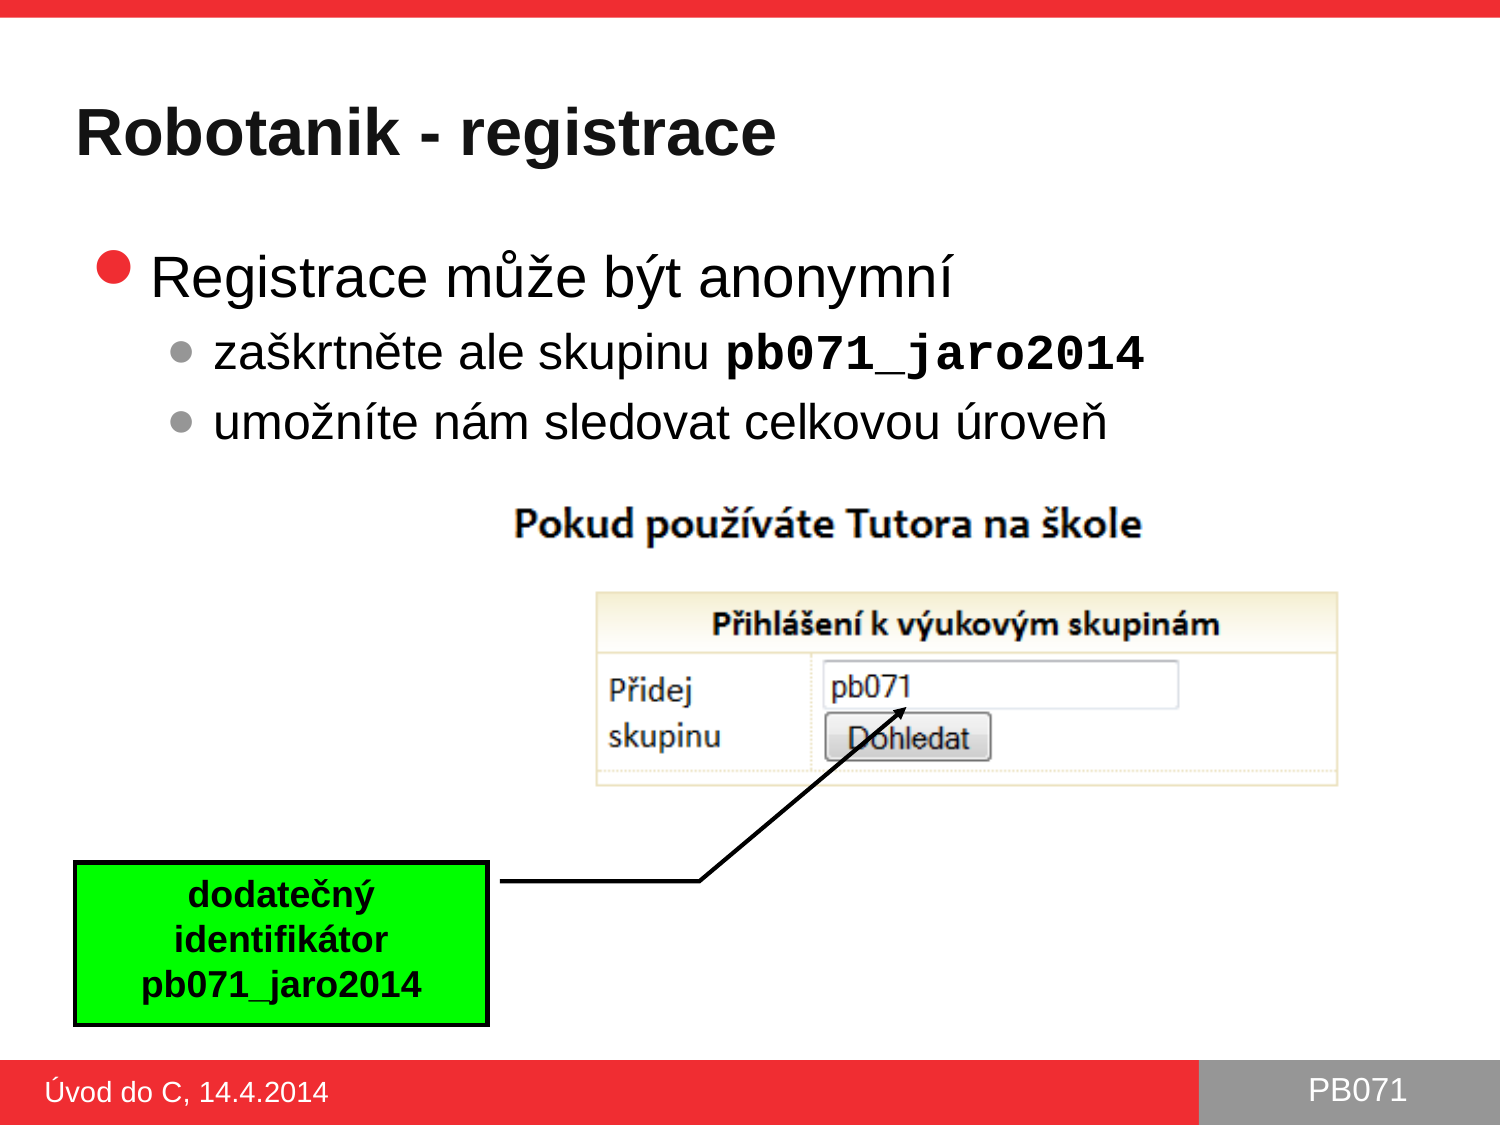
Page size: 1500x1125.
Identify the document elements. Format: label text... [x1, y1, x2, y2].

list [424, 474, 1413, 818]
footer Úvod do C, 14.4.2014 [29, 1065, 1199, 1125]
text_box dodatečný identifikátor pb071_jaro2014 [75, 862, 488, 1025]
list Registrace může být anonymní zaškrtněte ale skupinu pb071_jaro2014 umožníte nám sledovat celkovou úroveň [76, 231, 1459, 1024]
title Robotanik - registrace [75, 45, 1471, 208]
